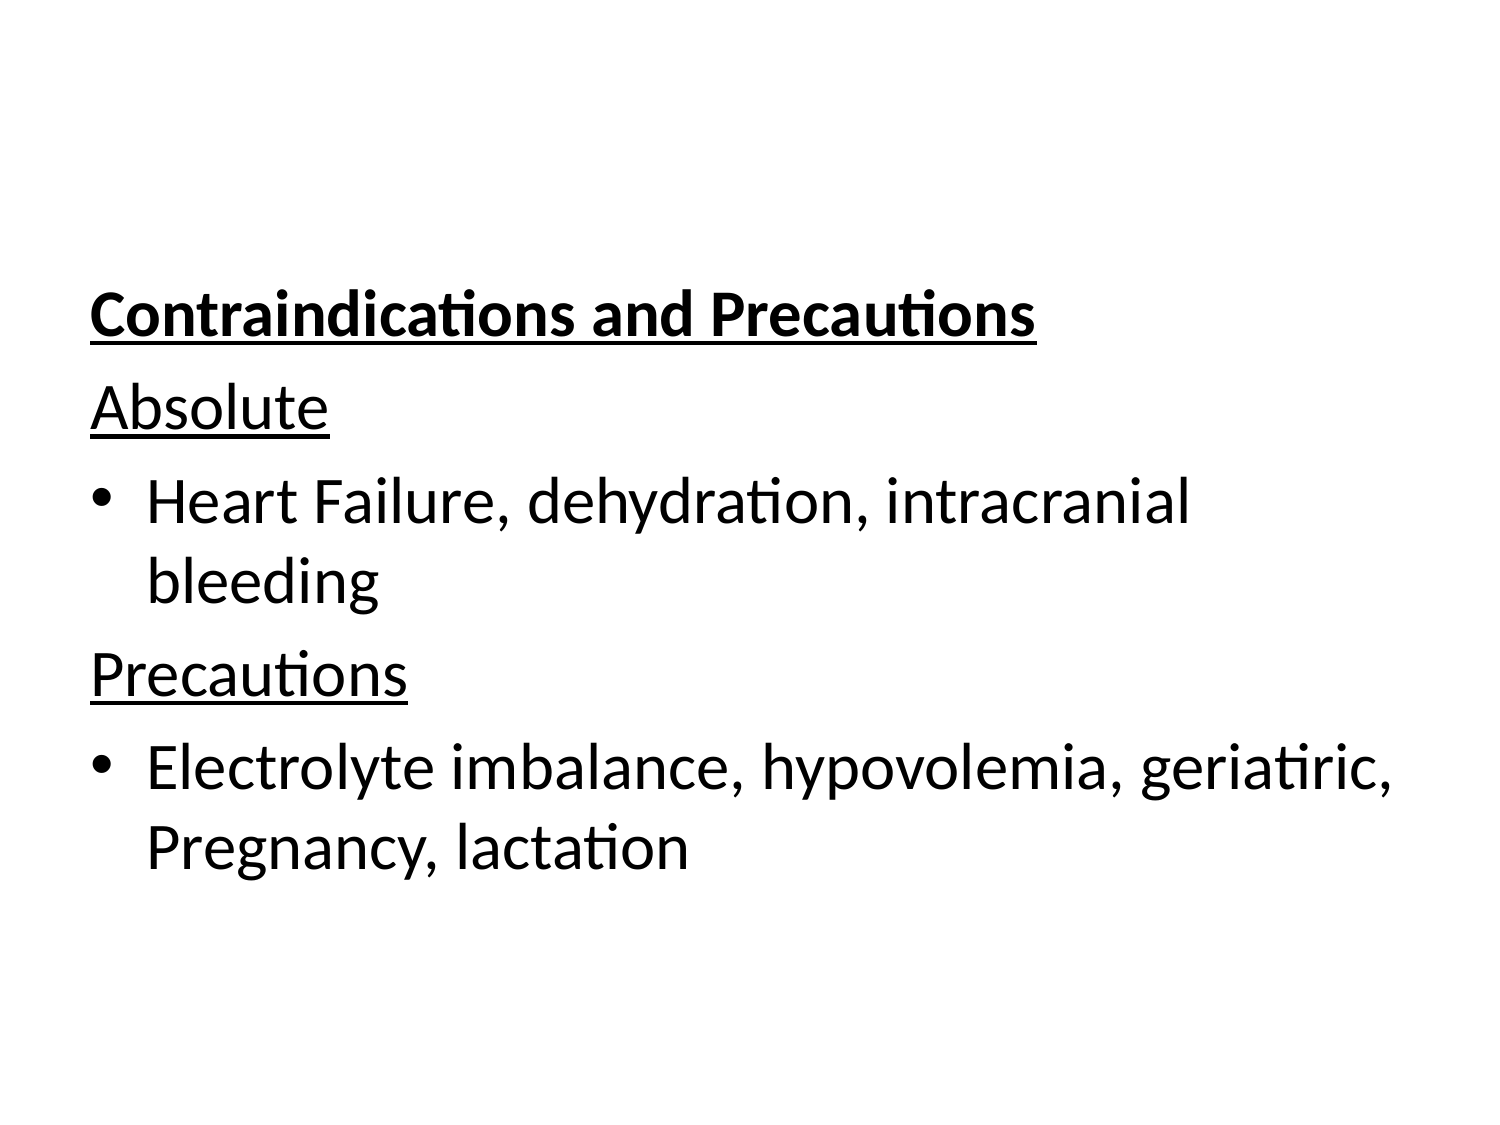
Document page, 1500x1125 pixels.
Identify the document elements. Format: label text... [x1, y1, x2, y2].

list Contraindications and Precautions Absolute Heart Failure, dehydration, intracranial bleeding Precautions Electrolyte imbalance, hypovolemia, geriatiric, Pregnancy, lactation [75, 262, 1425, 1005]
